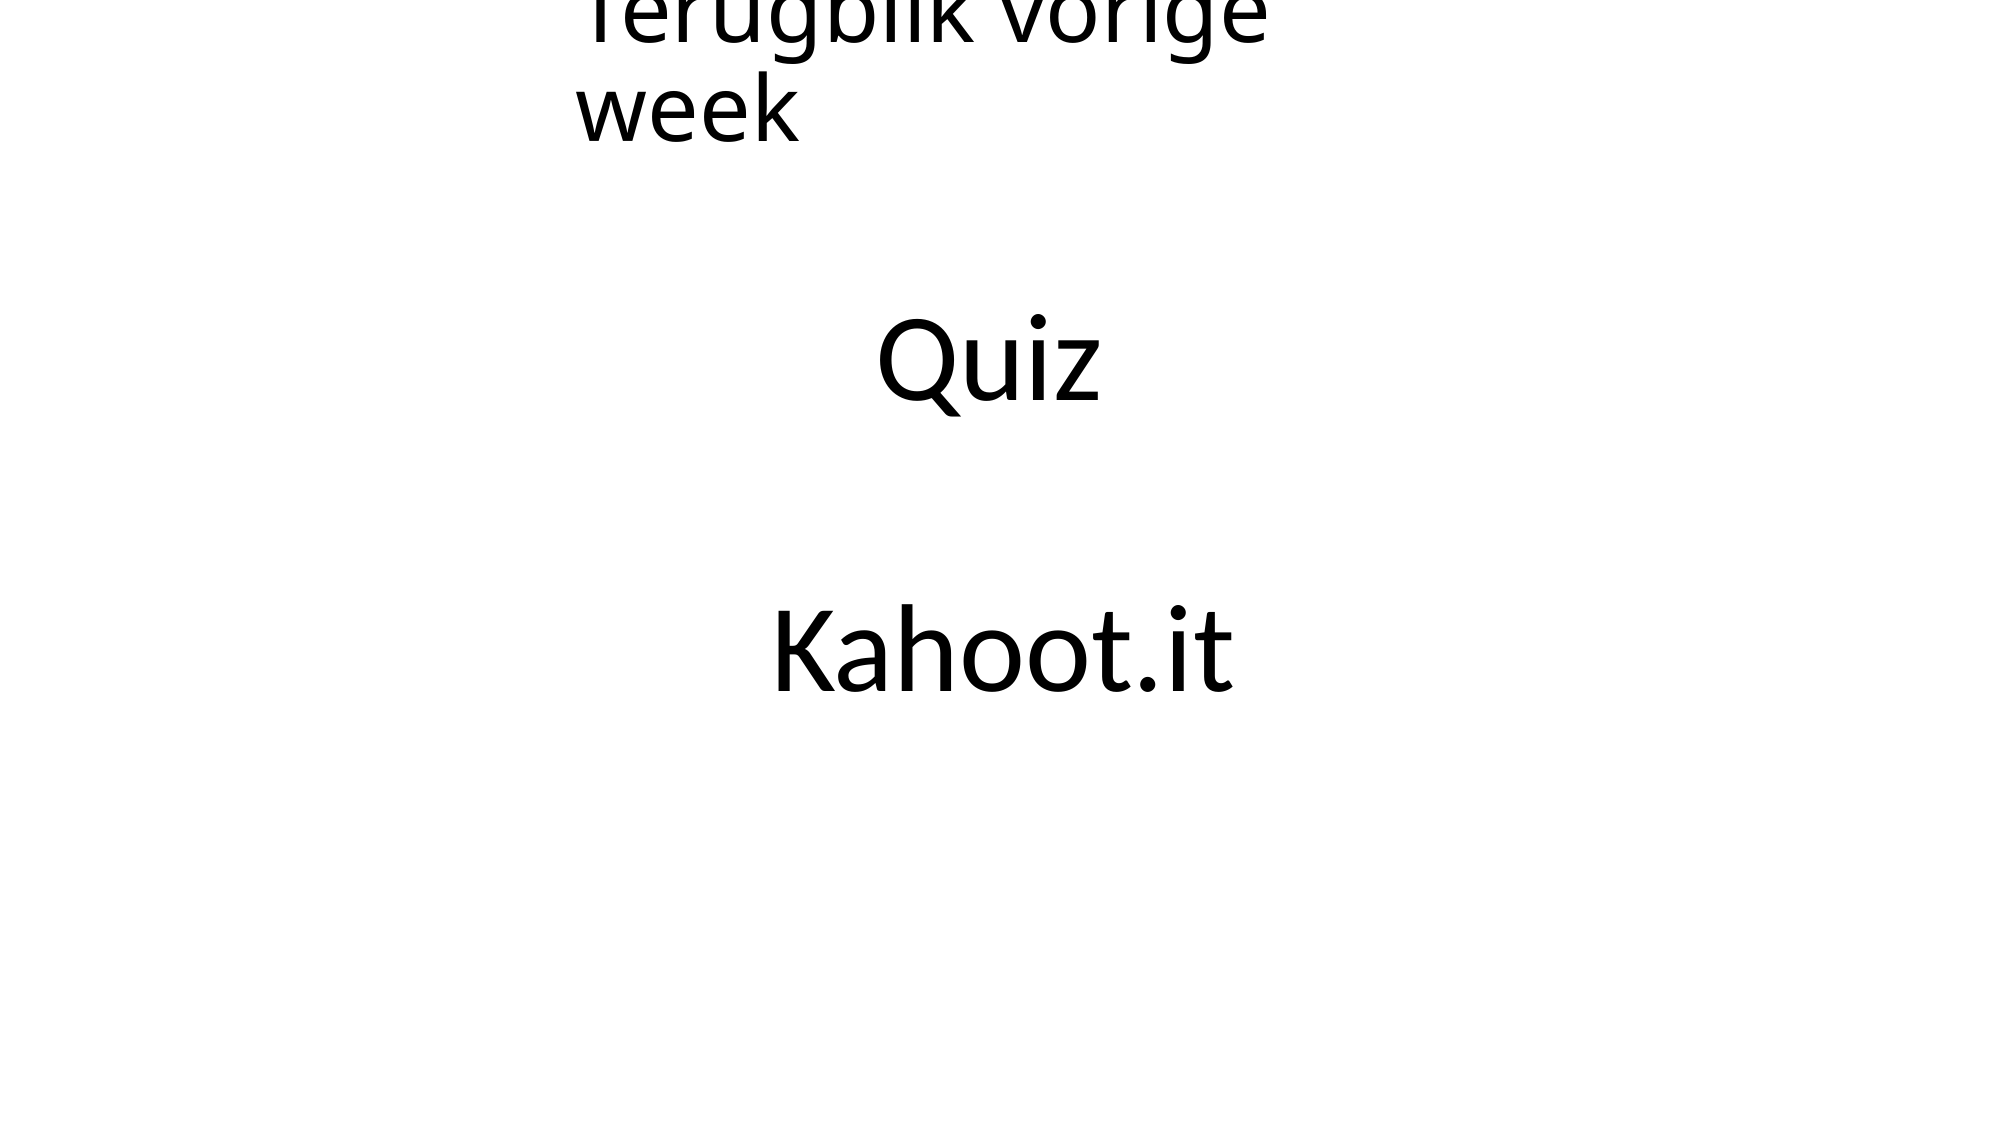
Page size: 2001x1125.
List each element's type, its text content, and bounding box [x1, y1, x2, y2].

list Quiz Kahoot.it [560, 149, 1296, 393]
title Terugblik vorige week [560, 0, 1440, 125]
